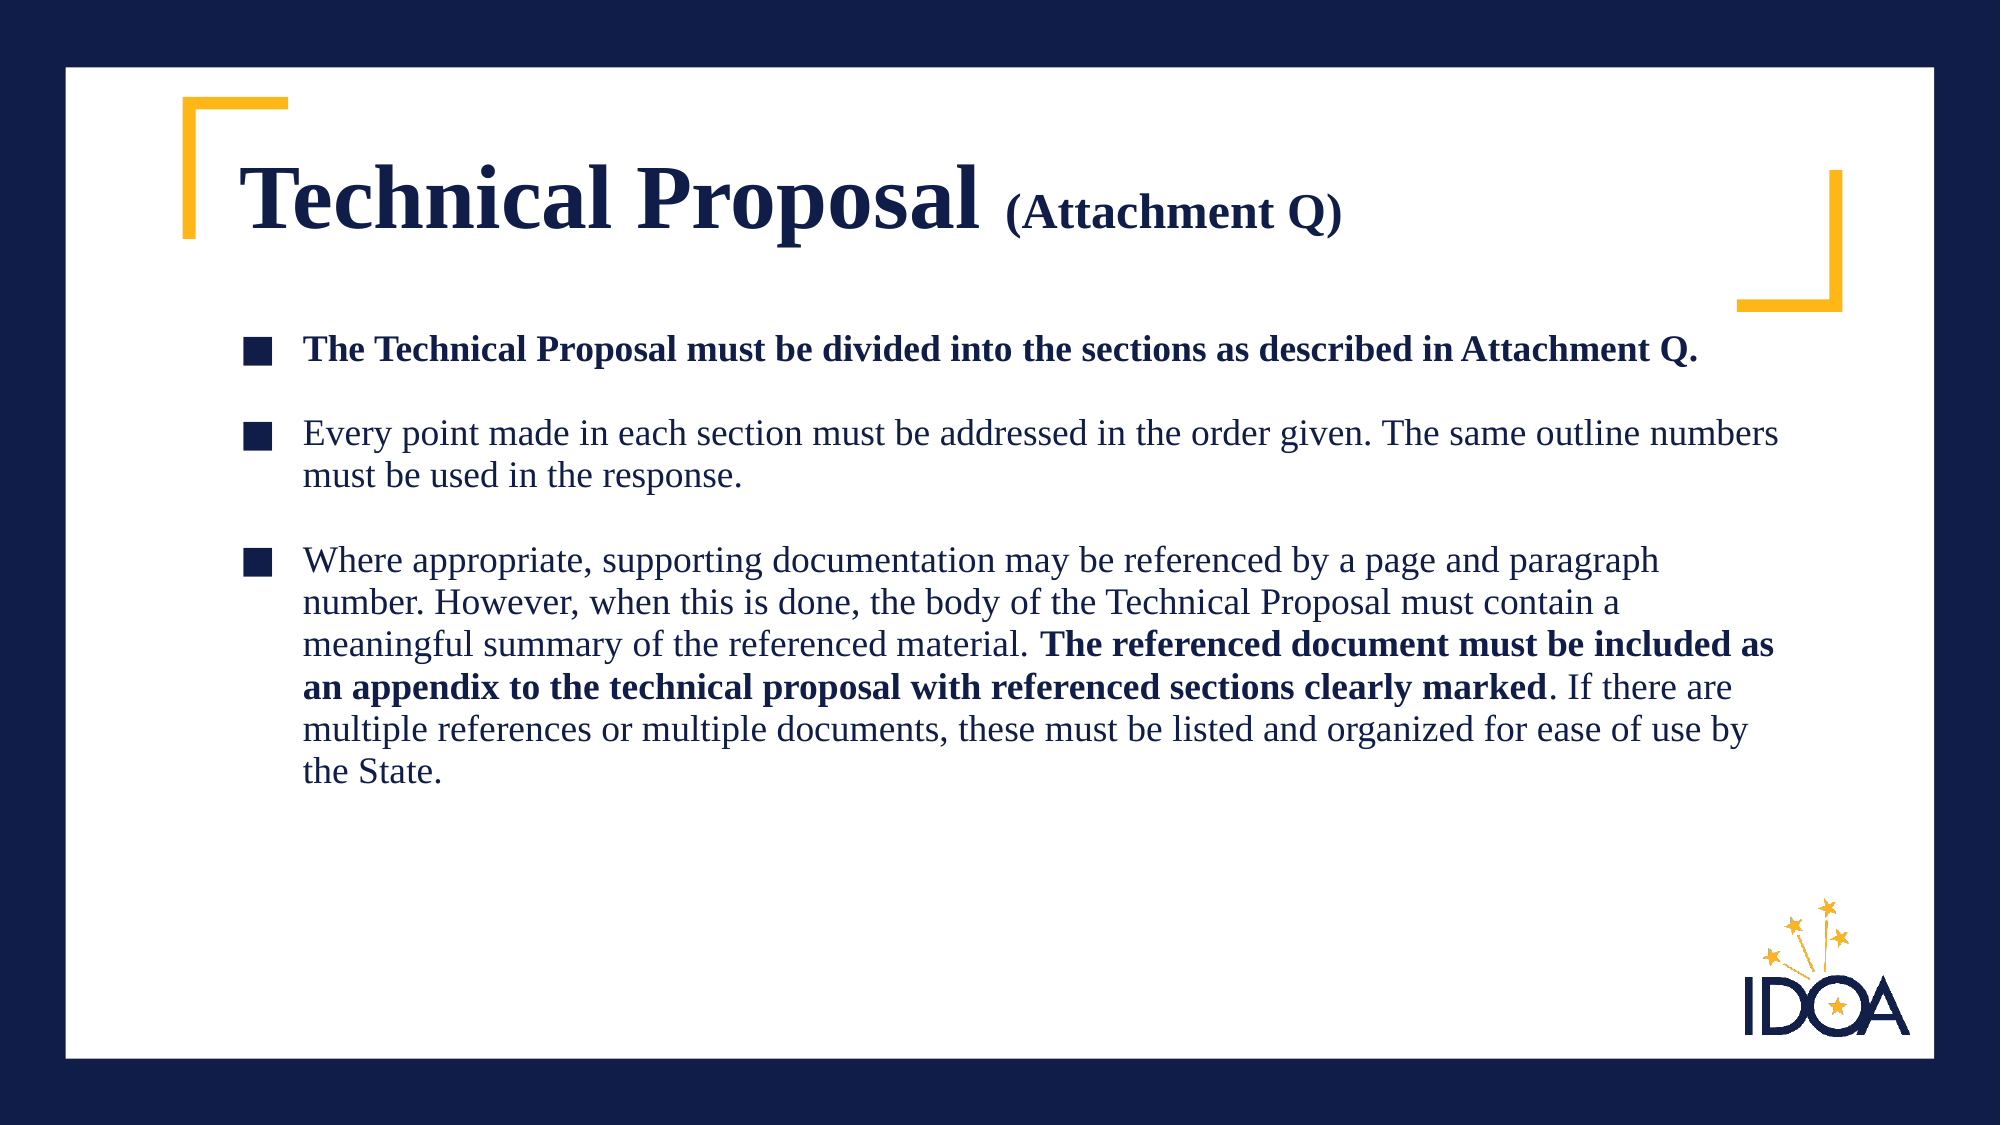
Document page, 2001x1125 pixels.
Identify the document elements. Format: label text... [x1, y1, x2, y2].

list The Technical Proposal must be divided into the sections as described in Attachment Q. Every point made in each section must be addressed in the order given. The same outline numbers must be used in the response. Where appropriate, supporting documentation may be referenced by a page and paragraph number. However, when this is done, the body of the Technical Proposal must contain a meaningful summary of the referenced material. The referenced document must be included as an appendix to the technical proposal with referenced sections clearly marked. If there are multiple references or multiple documents, these must be listed and organized for ease of use by the State. [225, 319, 1800, 983]
picture [1702, 857, 1959, 1114]
title Technical Proposal (Attachment Q) [225, 142, 1800, 279]
